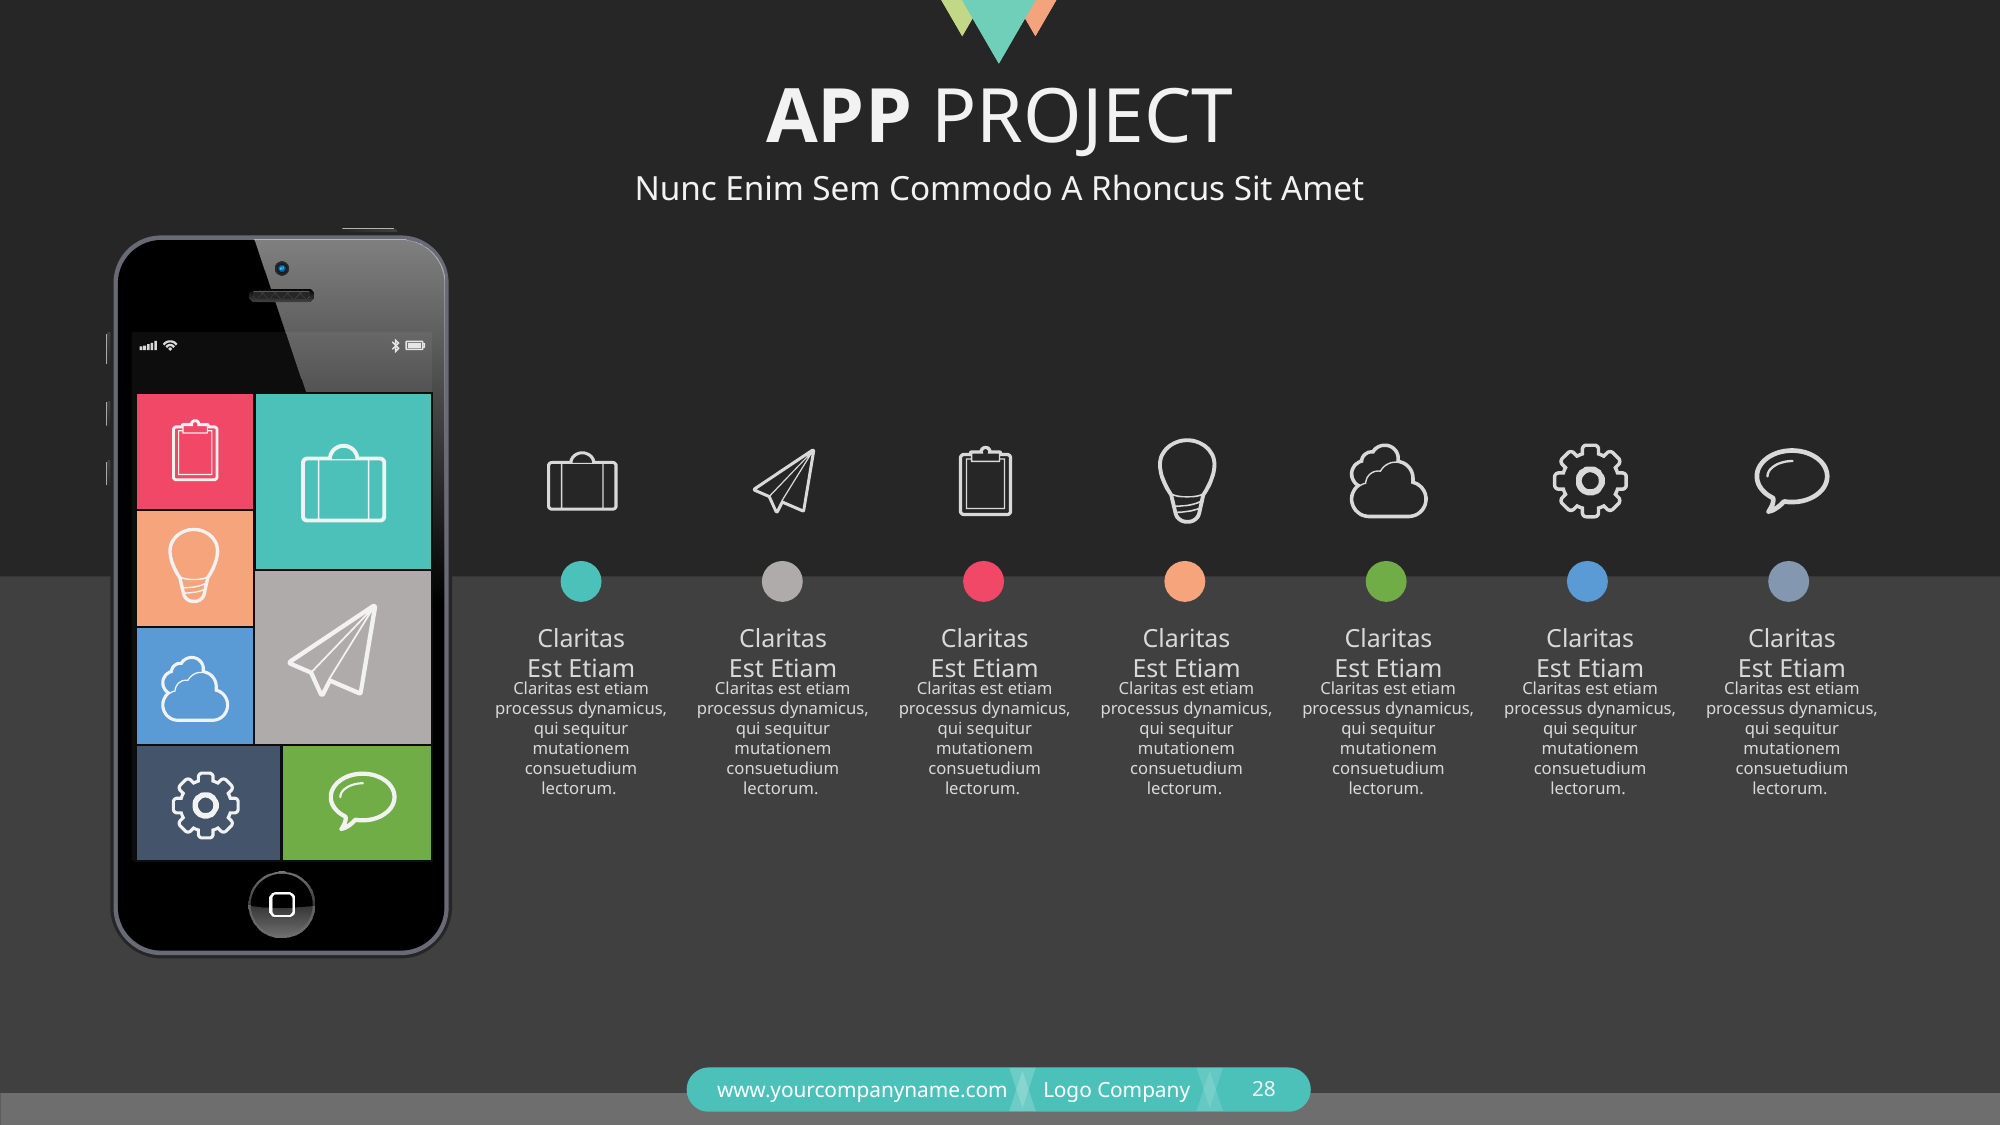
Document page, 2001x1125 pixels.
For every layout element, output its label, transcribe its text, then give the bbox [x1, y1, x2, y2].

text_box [1286, 616, 1488, 786]
text_box [547, 451, 618, 511]
title APP PROJECT [265, 77, 1735, 160]
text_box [1488, 616, 1690, 786]
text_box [1552, 443, 1628, 519]
text_box [1349, 443, 1428, 519]
text_box [752, 448, 816, 514]
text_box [681, 616, 883, 786]
text_box [1767, 559, 1811, 603]
text_box [1364, 559, 1408, 603]
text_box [1690, 616, 1894, 786]
list Nunc Enim Sem Commodo A Rhoncus Sit Amet [265, 166, 1735, 213]
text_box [479, 616, 681, 786]
text_box [1163, 559, 1207, 603]
text_box [760, 559, 804, 603]
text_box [1084, 616, 1286, 786]
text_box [883, 616, 1084, 786]
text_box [1754, 448, 1830, 514]
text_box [941, 0, 1057, 64]
text_box [958, 445, 1013, 517]
slide_number 28 [1225, 1067, 1302, 1112]
text_box [962, 559, 1006, 603]
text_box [106, 228, 453, 959]
text_box [1158, 438, 1217, 524]
text_box [1565, 559, 1609, 603]
text_box [559, 559, 603, 603]
